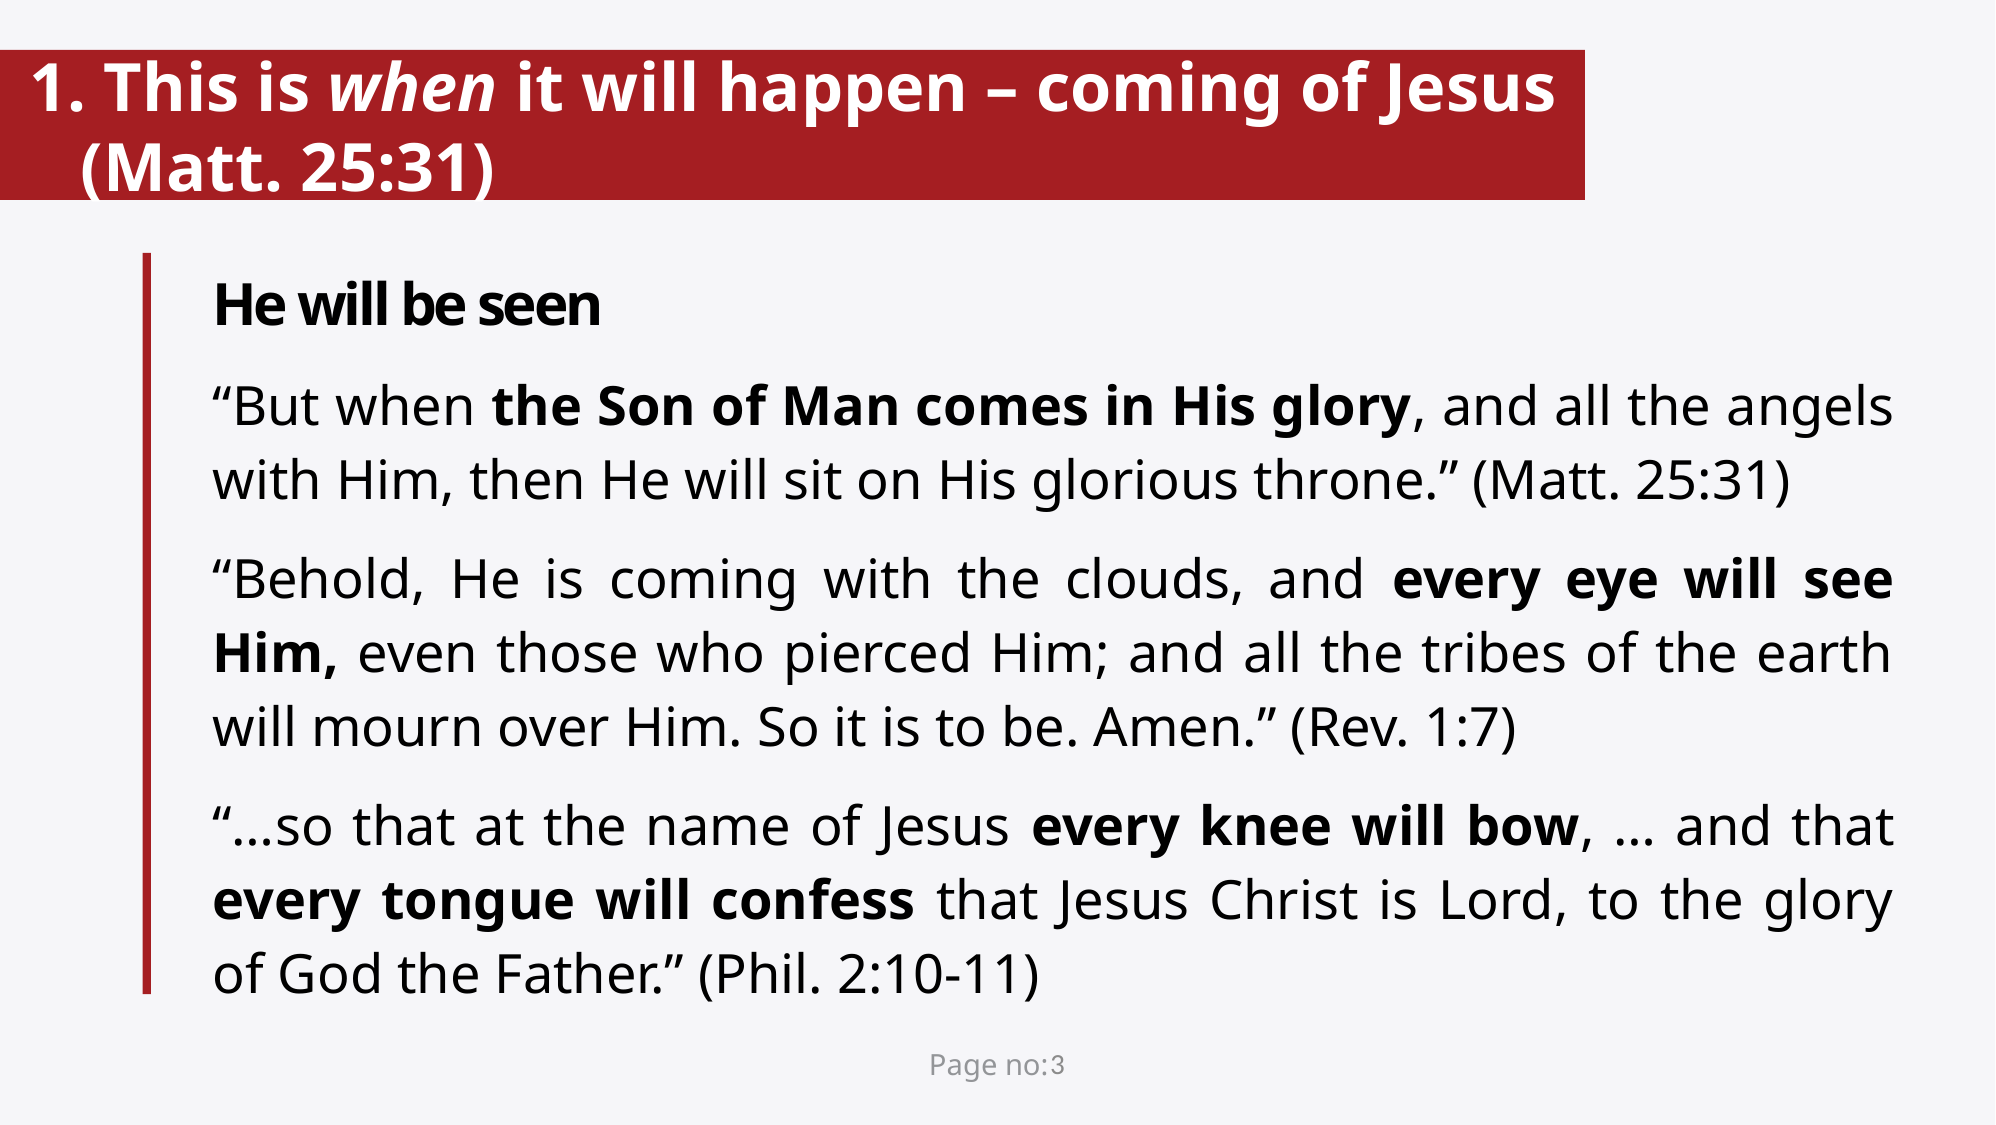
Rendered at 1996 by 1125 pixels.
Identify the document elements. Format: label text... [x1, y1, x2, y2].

subtitle He will be seen “But when the Son of Man comes in His glory, and all the angels with Him, then He will sit on His glorious throne.” (Matt. 25:31) “Behold, He is coming with the clouds, and every eye will see Him, even those who pierced Him; and all the tribes of the earth will mourn over Him. So it is to be. Amen.” (Rev. 1:7) “…so that at the name of Jesus every knee will bow, … and that every tongue will confess that Jesus Christ is Lord, to the glory of God the Father.” (Phil. 2:10-11) [197, 249, 1910, 1000]
title 1. This is when it will happen – coming of Jesus (Matt. 25:31) [14, 62, 1810, 188]
